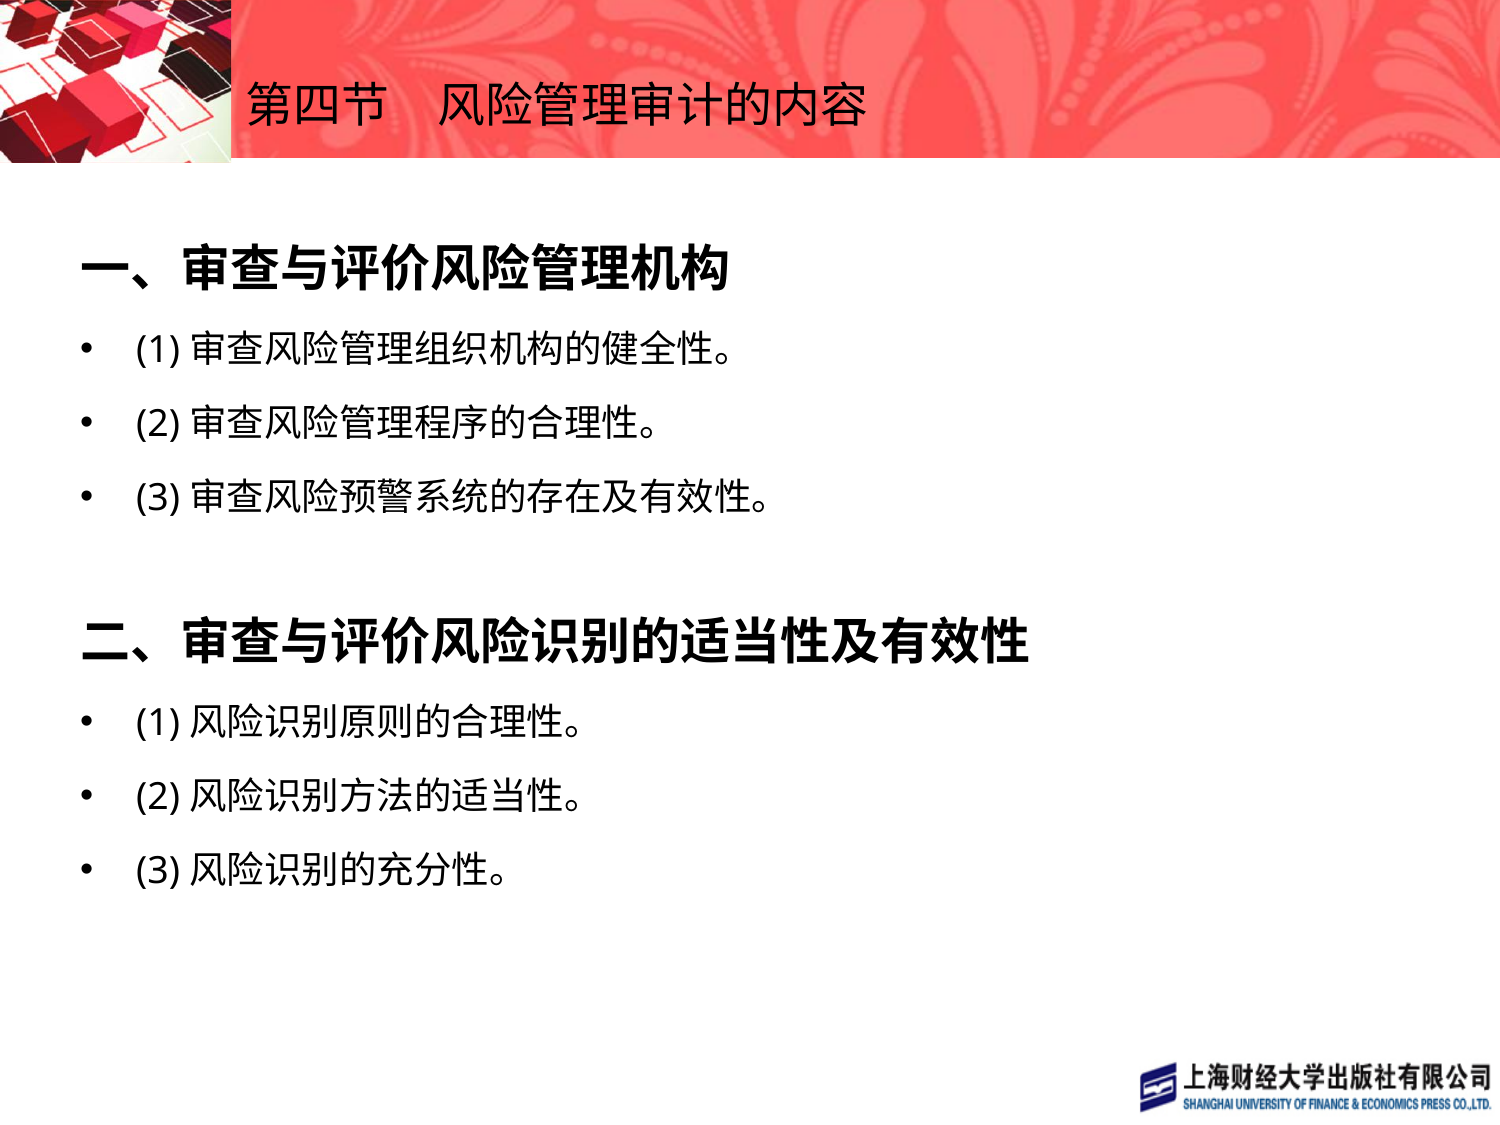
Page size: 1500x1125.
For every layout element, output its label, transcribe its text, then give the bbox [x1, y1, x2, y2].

picture [1139, 1058, 1495, 1118]
title 第四节 风险管理审计的内容 [230, 45, 1461, 161]
list 一、审查与评价风险管理机构 (1)审查风险管理组织机构的健全性。 (2)审查风险管理程序的合理性。 (3)审查风险预警系统的存在及有效性。 二、审查与评价风险识别的适当性及有效性 (1)风险识别原则的合理性。 (2)风险识别方法的适当性。 (3)风险识别的充分性。 [64, 208, 1425, 1047]
